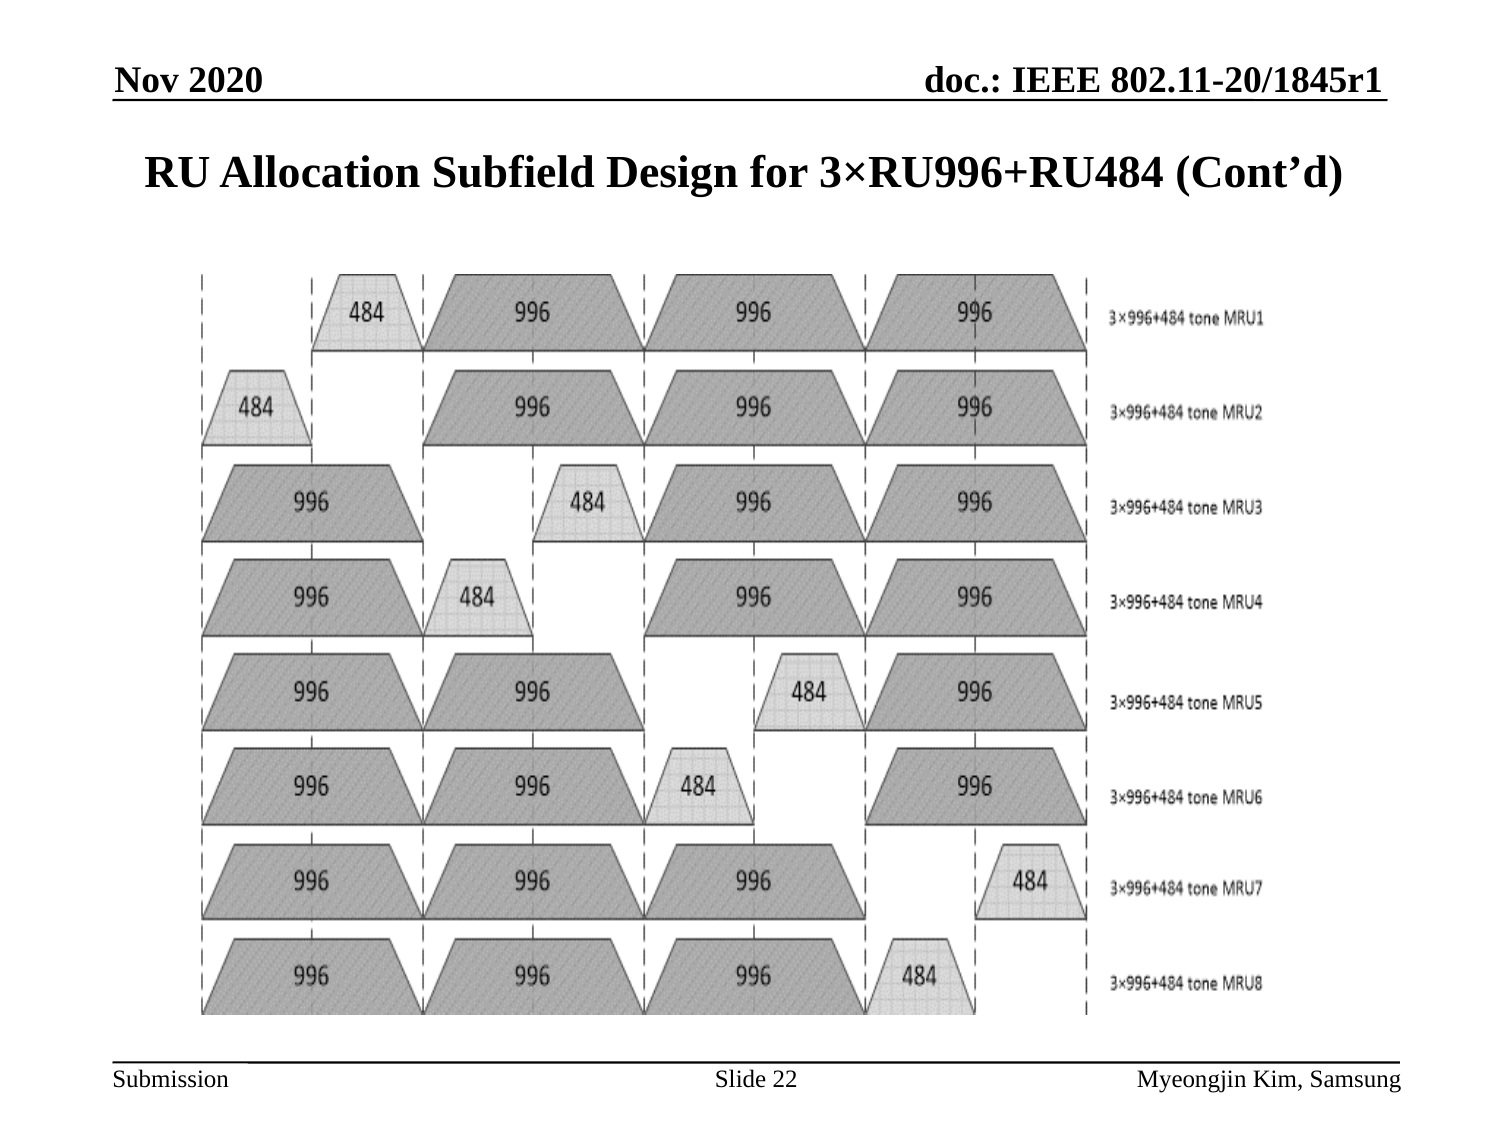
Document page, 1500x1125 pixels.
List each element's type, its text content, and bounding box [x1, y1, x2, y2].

picture [199, 274, 1288, 1015]
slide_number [114, 54, 265, 101]
slide_number Slide 22 [712, 1061, 800, 1093]
text_box [112, 237, 1388, 1000]
footer Myeongjin Kim, Samsung [1130, 1061, 1402, 1093]
title RU Allocation Subfield Design for 3×RU996+RU484 (Cont’d) [112, 112, 1388, 226]
